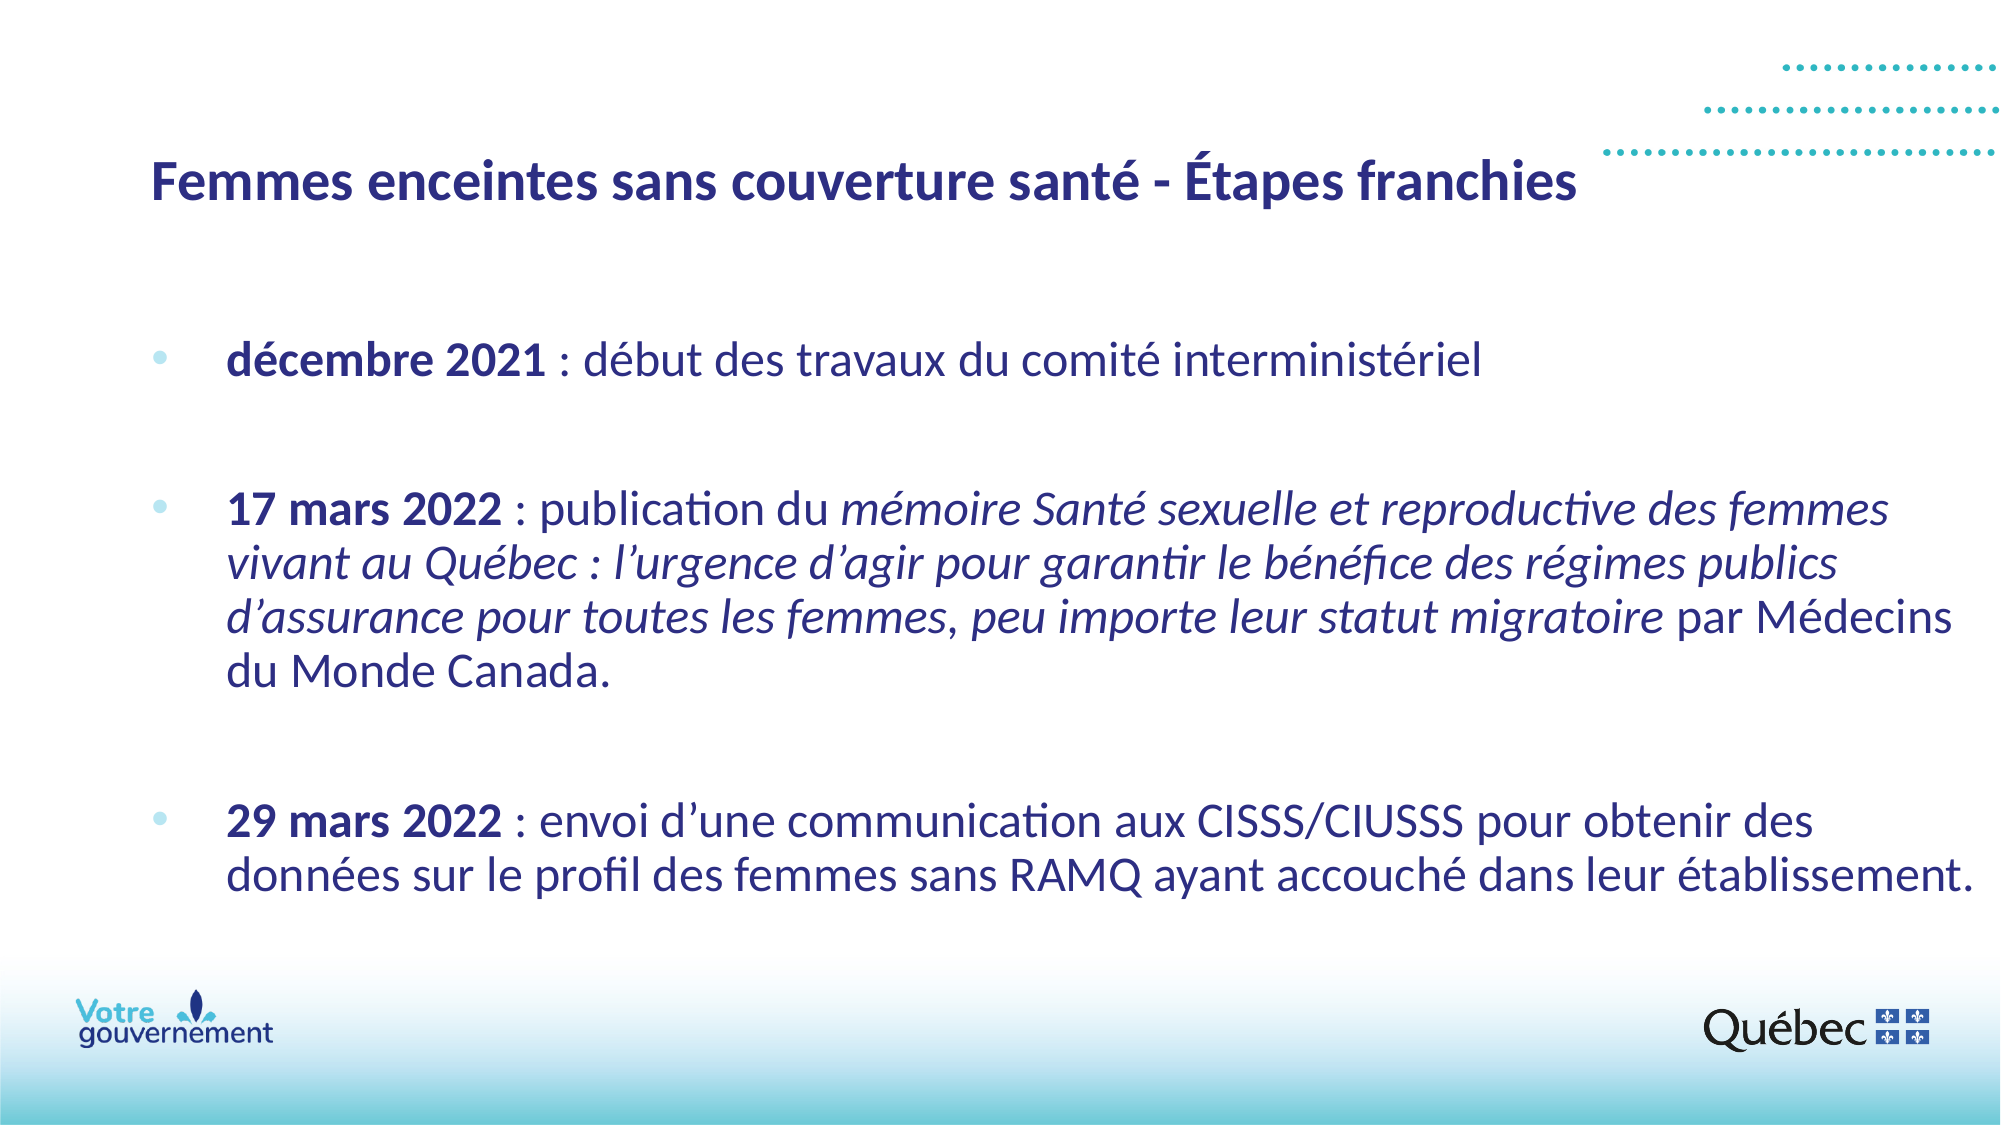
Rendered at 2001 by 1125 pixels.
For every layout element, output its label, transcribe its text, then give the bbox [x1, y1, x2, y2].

title Femmes enceintes sans couverture santé - Étapes franchies [136, 130, 1862, 221]
list décembre 2021 : début des travaux du comité interministériel 17 mars 2022 : publication du mémoire Santé sexuelle et reproductive des femmes vivant au Québec : l’urgence d’agir pour garantir le bénéfice des régimes publics d’assurance pour toutes les femmes, peu importe leur statut migratoire par Médecins du Monde Canada. 29 mars 2022 : envoi d’une communication aux CISSS/CIUSSS pour obtenir des données sur le profil des femmes sans RAMQ ayant accouché dans leur établissement. [136, 244, 2000, 950]
picture [0, 0, 2001, 1125]
